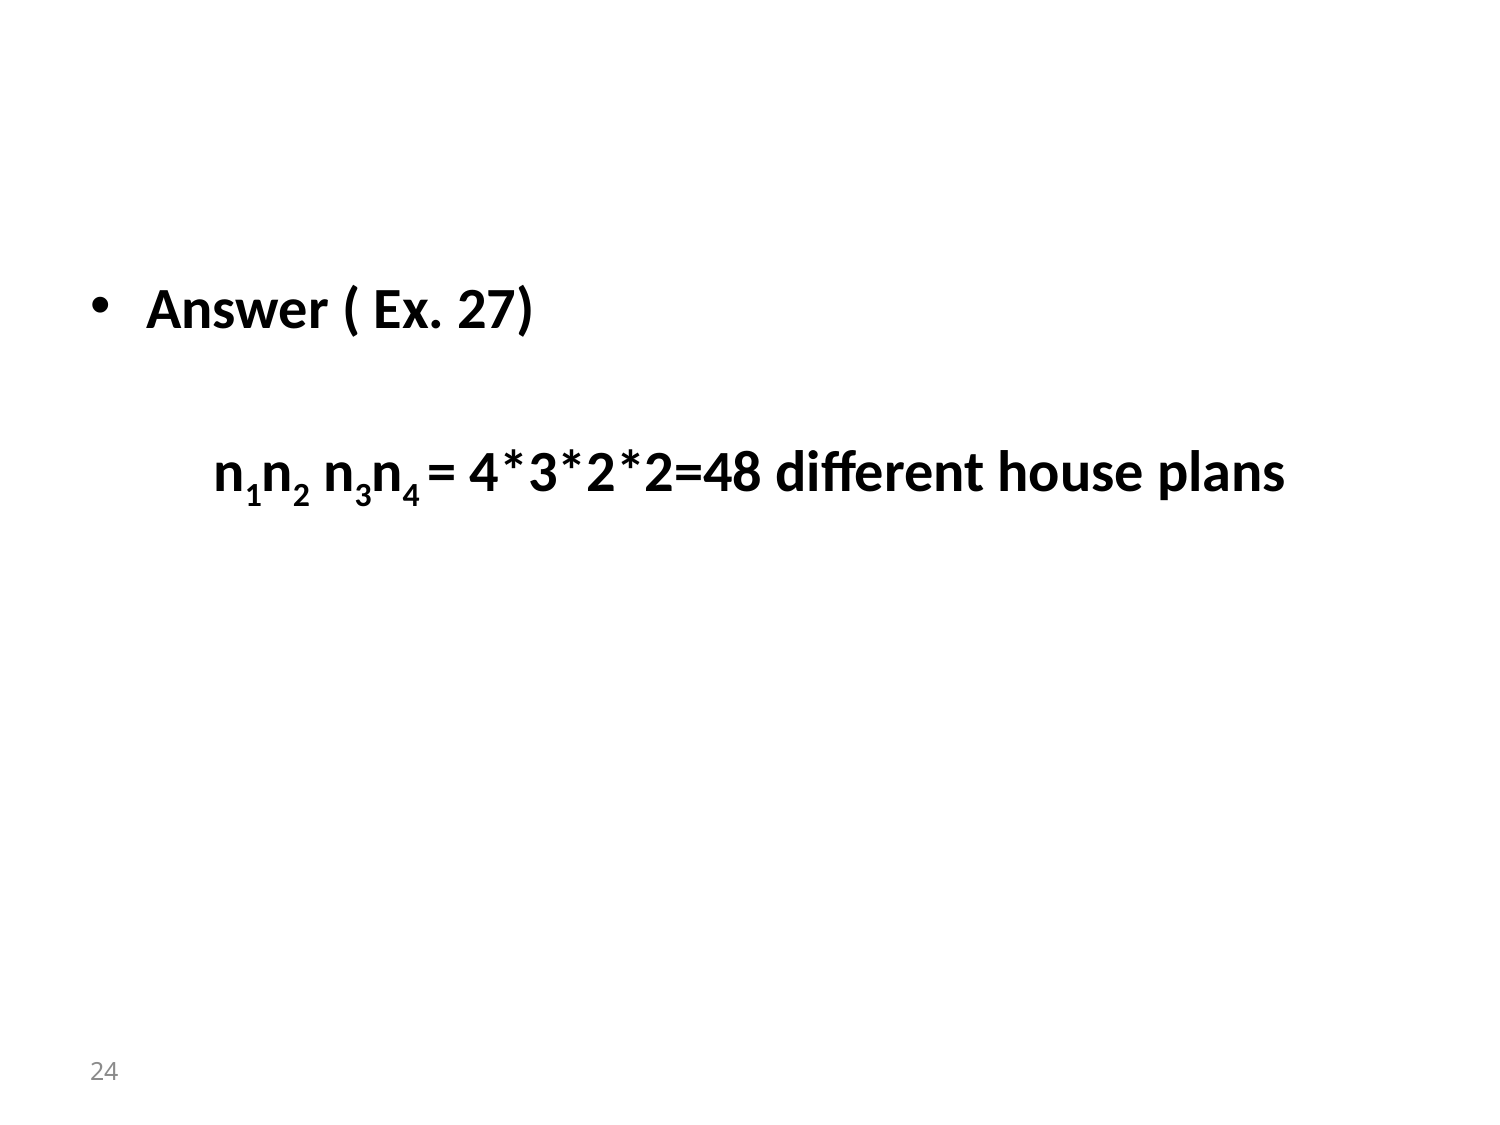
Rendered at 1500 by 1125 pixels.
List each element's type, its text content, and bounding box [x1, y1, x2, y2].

slide_number 24 [75, 1042, 425, 1103]
list Answer ( Ex. 27) n1n2 n3n4 = 4*3*2*2=48 different house plans [75, 262, 1425, 916]
